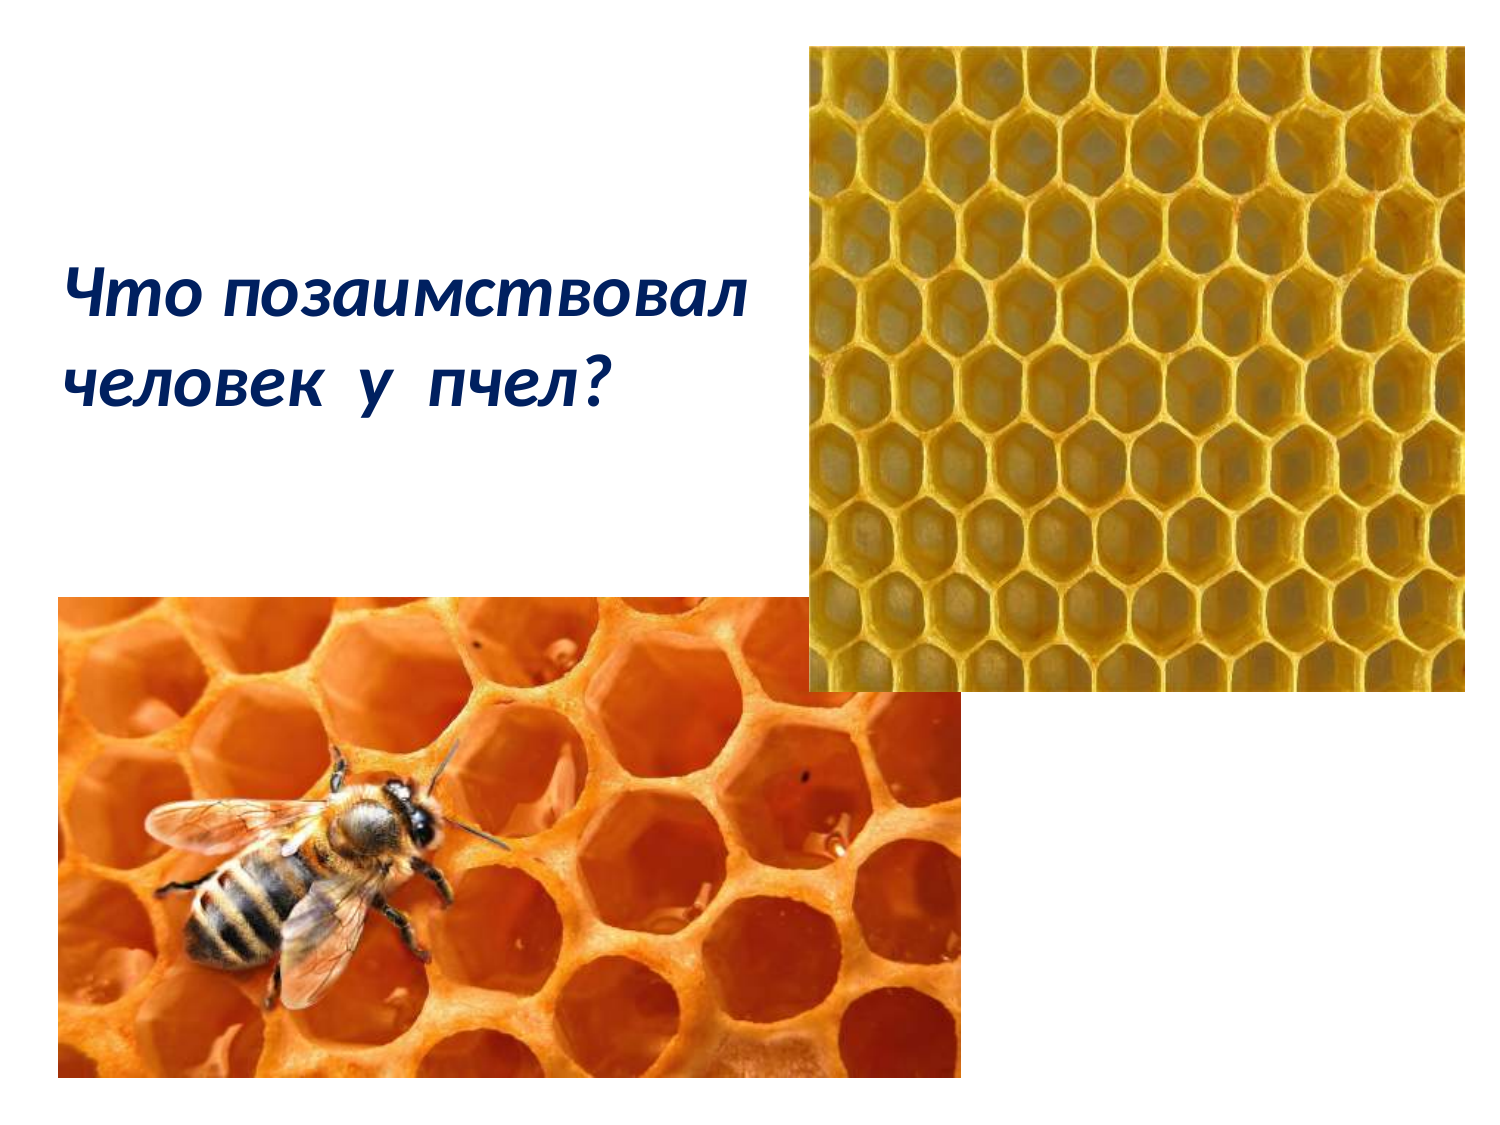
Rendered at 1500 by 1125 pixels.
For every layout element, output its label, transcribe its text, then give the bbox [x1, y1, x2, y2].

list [58, 597, 962, 1079]
text_box Что позаимствовал человек у пчел? [46, 234, 797, 430]
picture [809, 46, 1465, 692]
